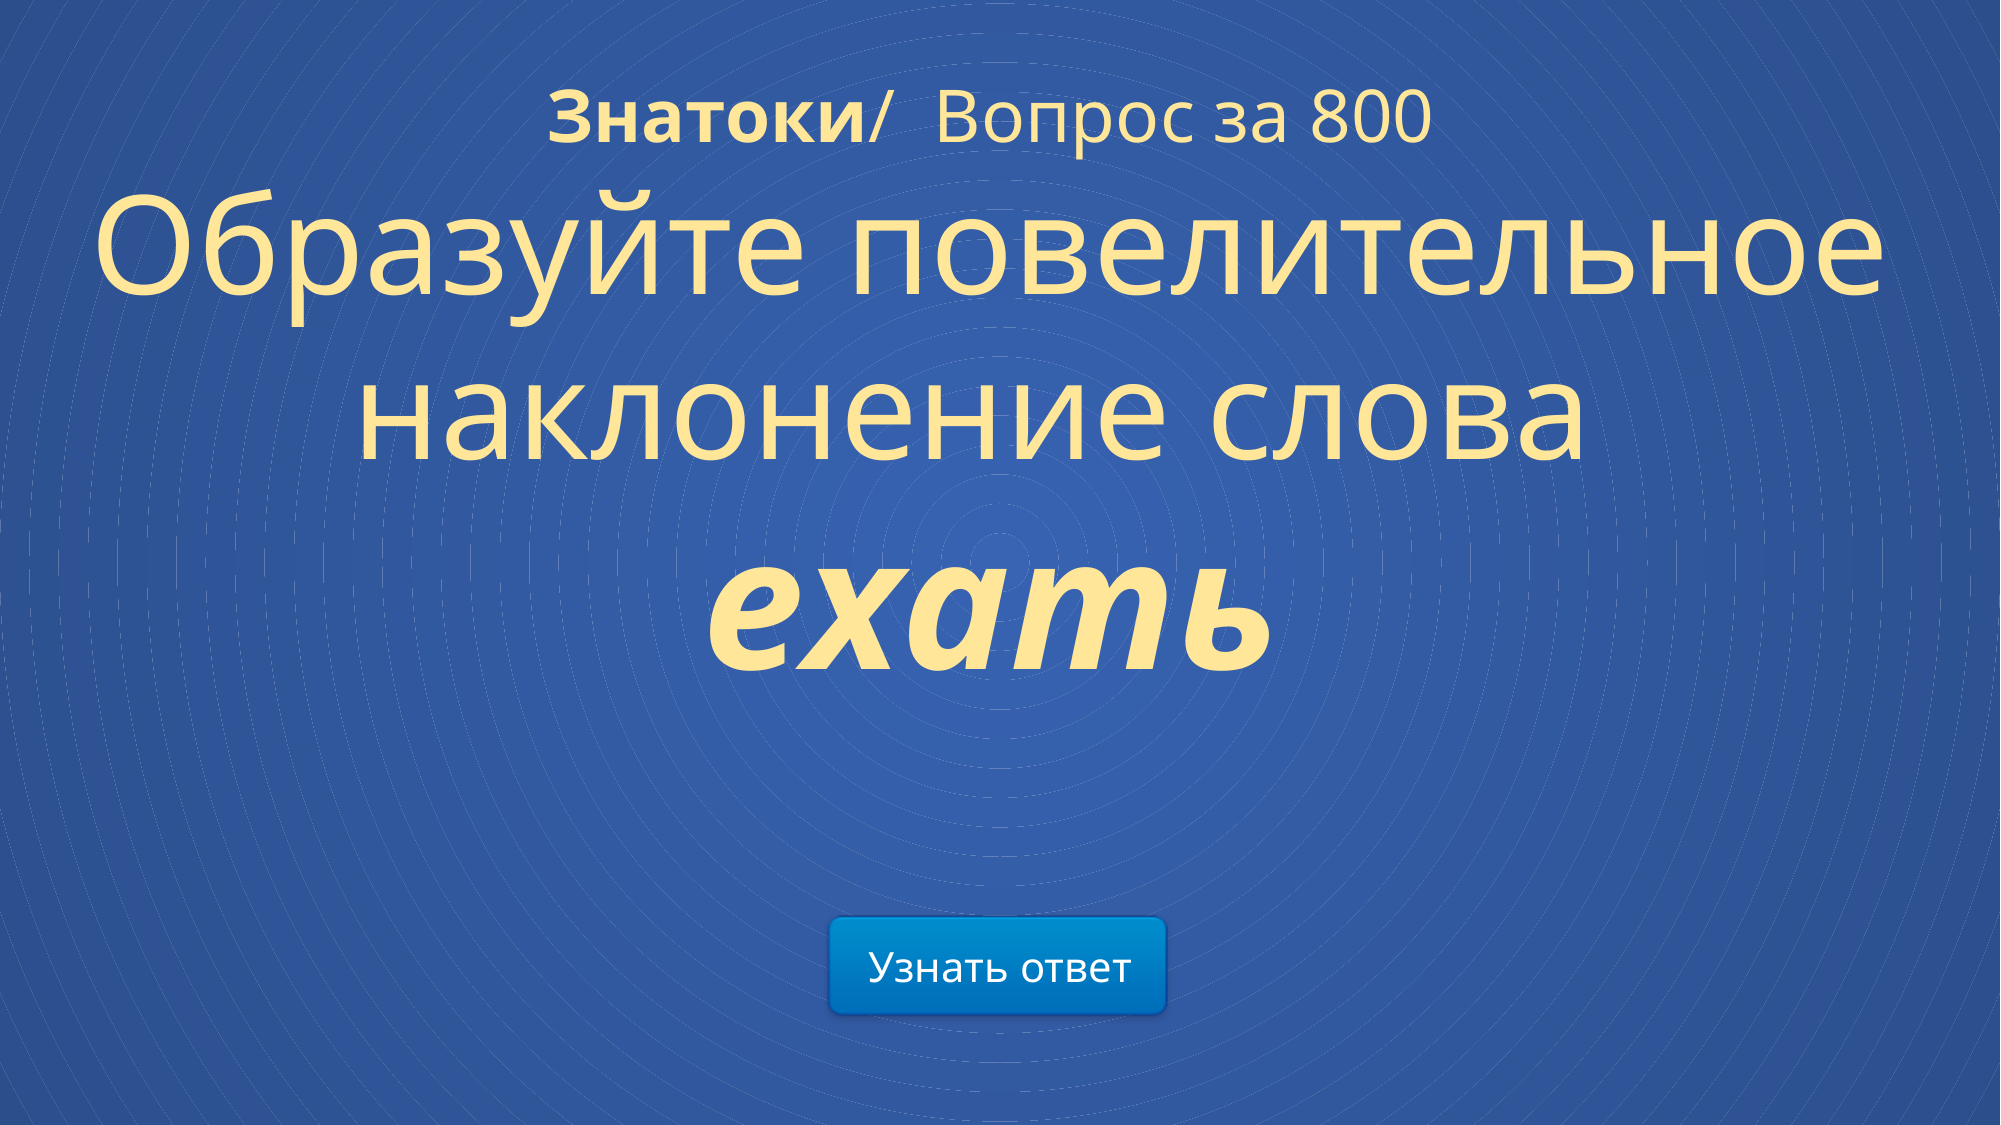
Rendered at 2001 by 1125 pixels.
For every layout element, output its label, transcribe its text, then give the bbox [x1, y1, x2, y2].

text_box Знатоки/ Вопрос за 800 Образуйте повелительное наклонение слова ехать [22, 62, 1959, 715]
picture [793, 902, 1180, 1035]
